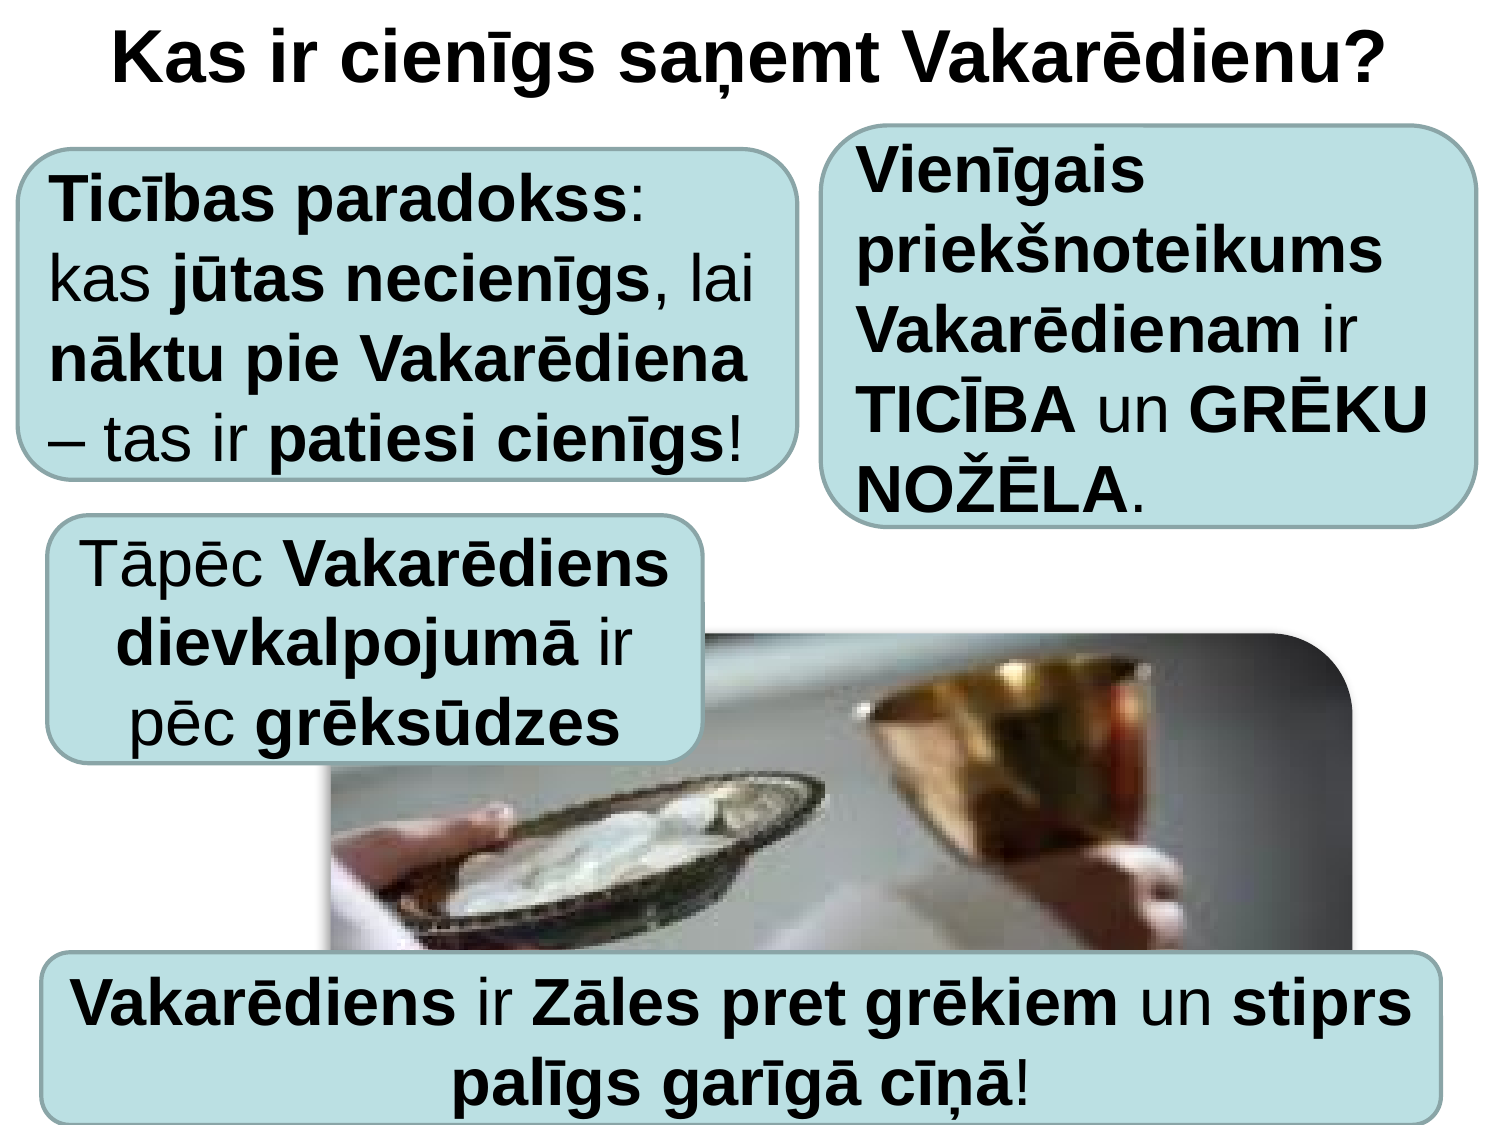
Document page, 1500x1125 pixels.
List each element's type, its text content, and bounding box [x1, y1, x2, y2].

text_box Vakarēdiens ir Zāles pret grēkiem un stiprs palīgs garīgā cīņā! [39, 950, 325, 1125]
text_box Tāpēc Vakarēdiens dievkalpojumā ir pēc grēksūdzes [45, 513, 705, 766]
text_box Ticības paradokss: kas jūtas necienīgs, lai nāktu pie Vakarēdiena – tas ir patiesi cienīgs! [15, 146, 800, 482]
text_box Kas ir cienīgs saņemt Vakarēdienu? [0, 0, 1500, 106]
text_box Vienīgais priekšnoteikums Vakarēdienam ir TICĪBA un GRĒKU NOŽĒLA. [818, 123, 1479, 530]
text_box Vakarēdiens ir Zāles pret grēkiem un stiprs palīgs garīgā cīņā! [1357, 950, 1444, 1125]
picture [330, 633, 1353, 1125]
